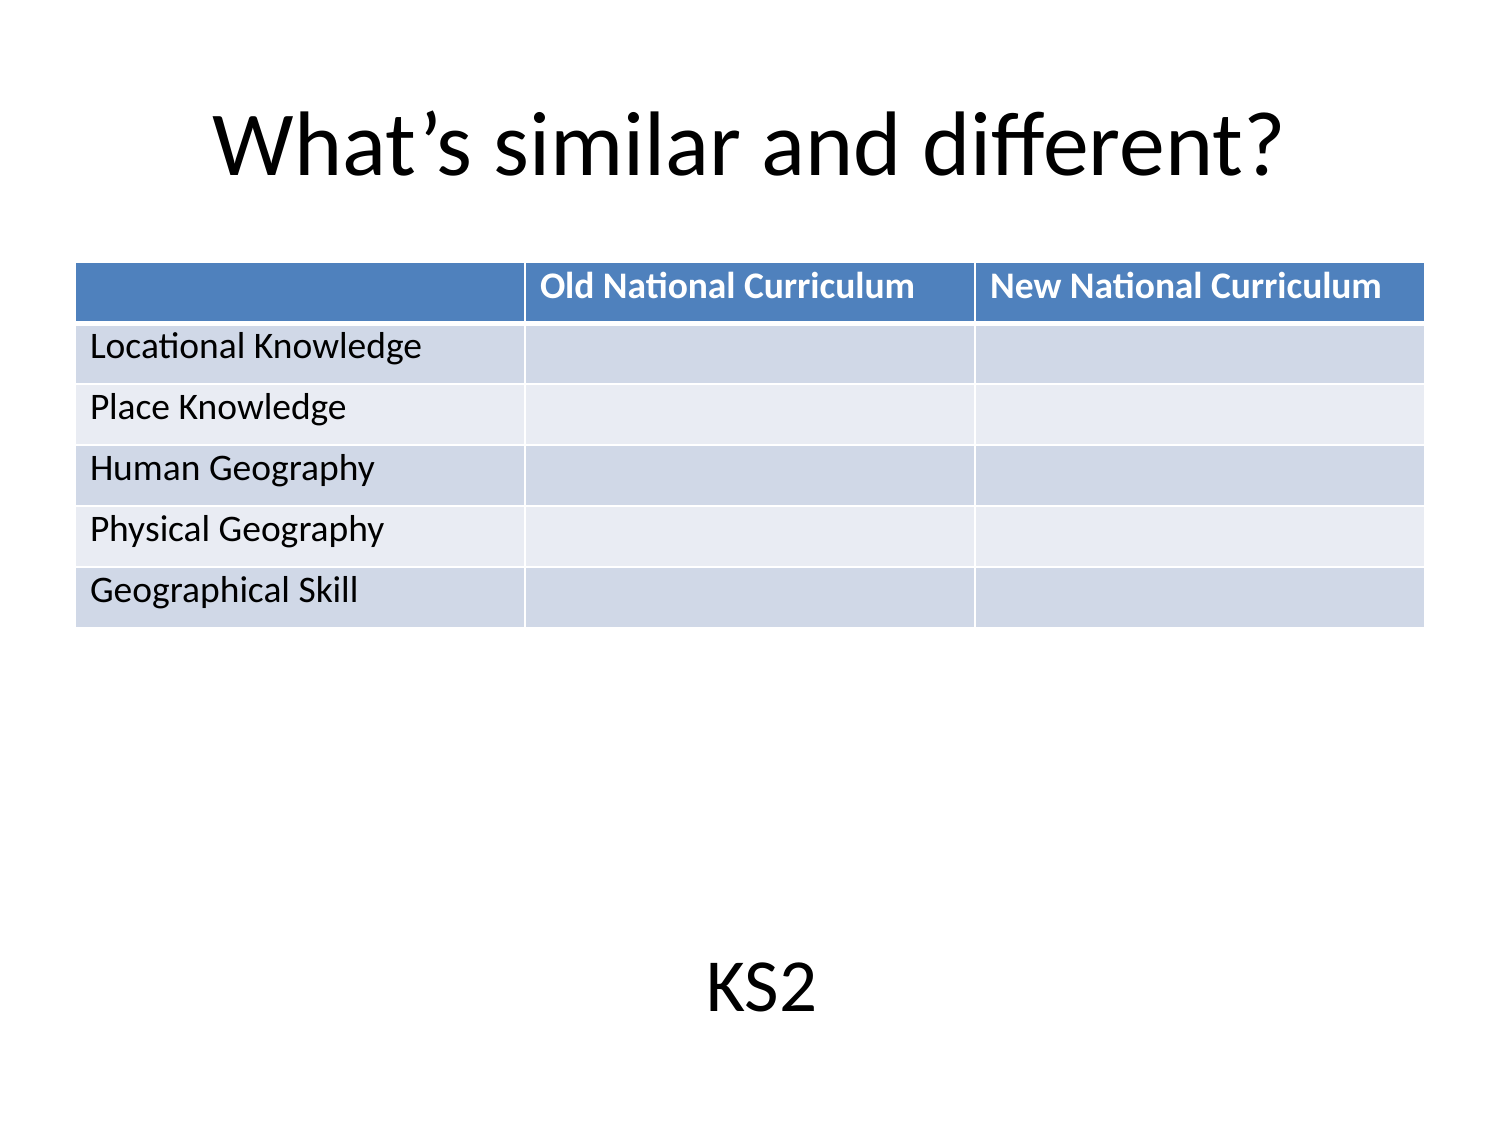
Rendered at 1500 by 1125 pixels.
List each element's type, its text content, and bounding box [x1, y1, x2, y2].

table_cell [976, 446, 1424, 505]
table_cell [976, 507, 1424, 566]
table_header [76, 263, 524, 321]
table_cell Locational Knowledge [76, 326, 524, 383]
table_cell Place Knowledge [76, 385, 524, 444]
table_cell [526, 385, 974, 444]
table_cell [976, 326, 1424, 383]
table_cell Human Geography [76, 446, 524, 505]
text_box KS2 [112, 928, 1412, 1034]
table_header Old National Curriculum [526, 263, 974, 321]
table_cell [526, 507, 974, 566]
table_cell [526, 446, 974, 505]
table_cell Geographical Skill [76, 568, 524, 627]
table_cell [526, 568, 974, 627]
table_cell [526, 326, 974, 383]
table_cell Physical Geography [76, 507, 524, 566]
table_header New National Curriculum [976, 263, 1424, 321]
title What’s similar and different? [75, 45, 1425, 233]
table_cell [976, 568, 1424, 627]
table_cell [976, 385, 1424, 444]
